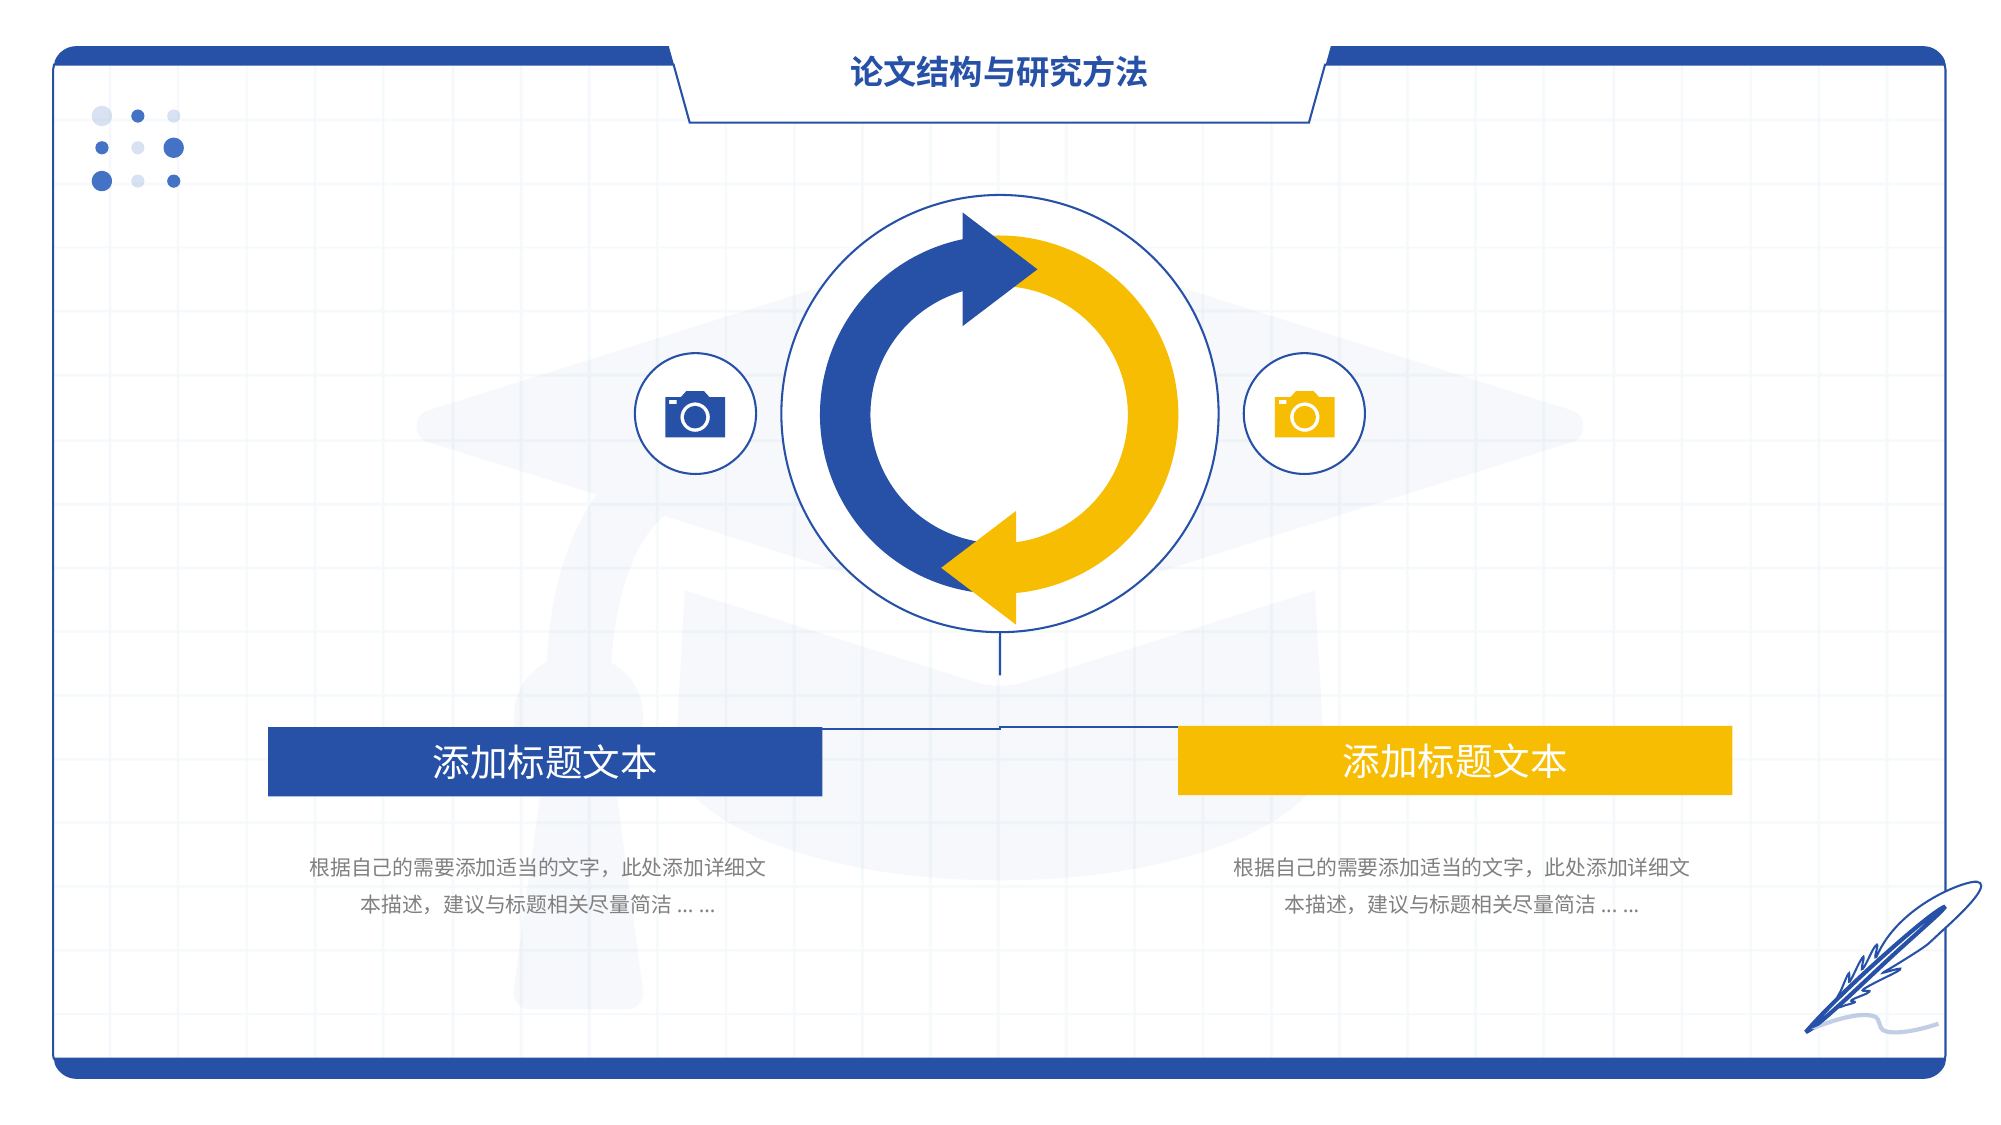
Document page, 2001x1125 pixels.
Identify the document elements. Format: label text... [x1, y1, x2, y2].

text_box [633, 352, 758, 476]
picture [55, 66, 1944, 1057]
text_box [1274, 391, 1335, 438]
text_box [665, 391, 726, 438]
text_box 论文结构与研究方法 [835, 44, 1165, 99]
text_box 根据自己的需要添加适当的文字，此处添加详细文本描述，建议与标题相关尽量简洁... ... [1218, 834, 1706, 925]
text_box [781, 194, 1219, 633]
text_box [545, 617, 1456, 730]
text_box [1242, 352, 1366, 476]
text_box 添加标题文本 [1177, 725, 1733, 796]
text_box 根据自己的需要添加适当的文字，此处添加详细文本描述，建议与标题相关尽量简洁... ... [294, 834, 782, 925]
text_box 添加标题文本 [267, 726, 823, 798]
